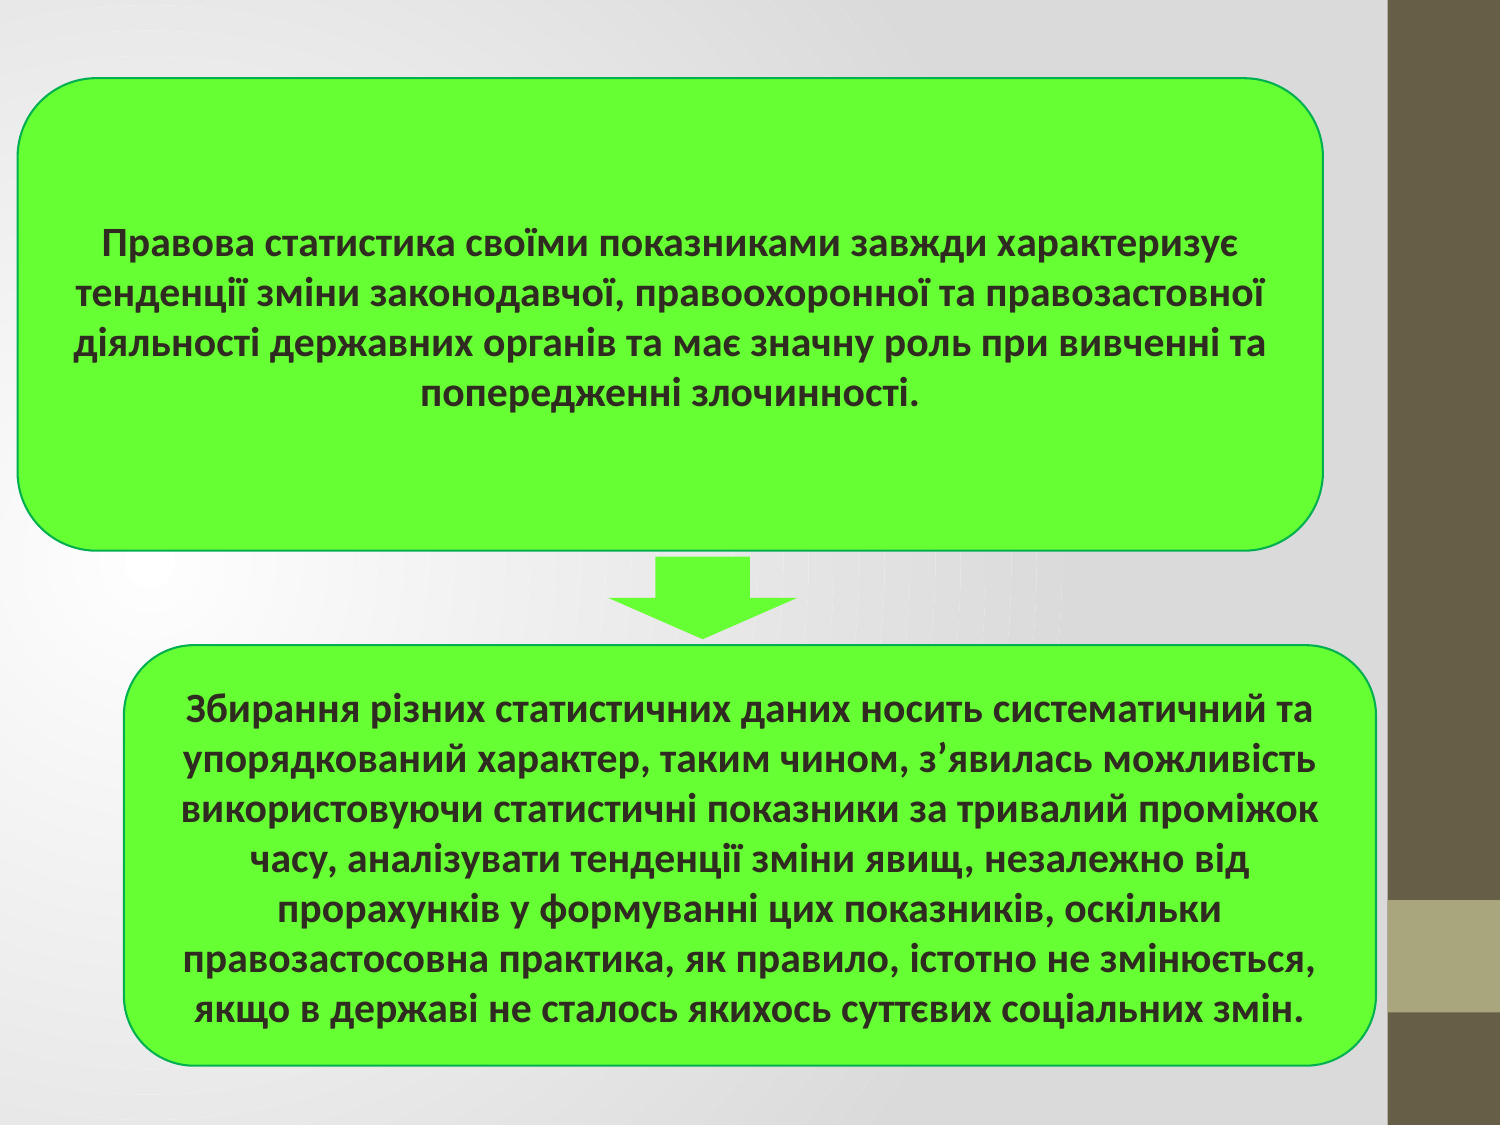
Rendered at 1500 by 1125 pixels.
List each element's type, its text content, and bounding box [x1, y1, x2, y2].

text_box Правова статистика своїми показниками завжди характеризує тенденції зміни законодавчої, правоохоронної та правозастовної діяльності державних органів та має значну роль при вивченні та попередженні злочинності. [16, 77, 1324, 552]
text_box Збирання різних статистичних даних носить систематичний та упорядкований характер, таким чином, з’явилась можливість використовуючи статистичні показники за тривалий проміжок часу, аналізувати тенденції зміни явищ, незалежно від прорахунків у формуванні цих показників, оскільки правозастосовна практика, як правило, істотно не змінюється, якщо в державі не сталось якихось суттєвих соціальних змін. [122, 644, 1378, 1067]
text_box [606, 554, 800, 642]
